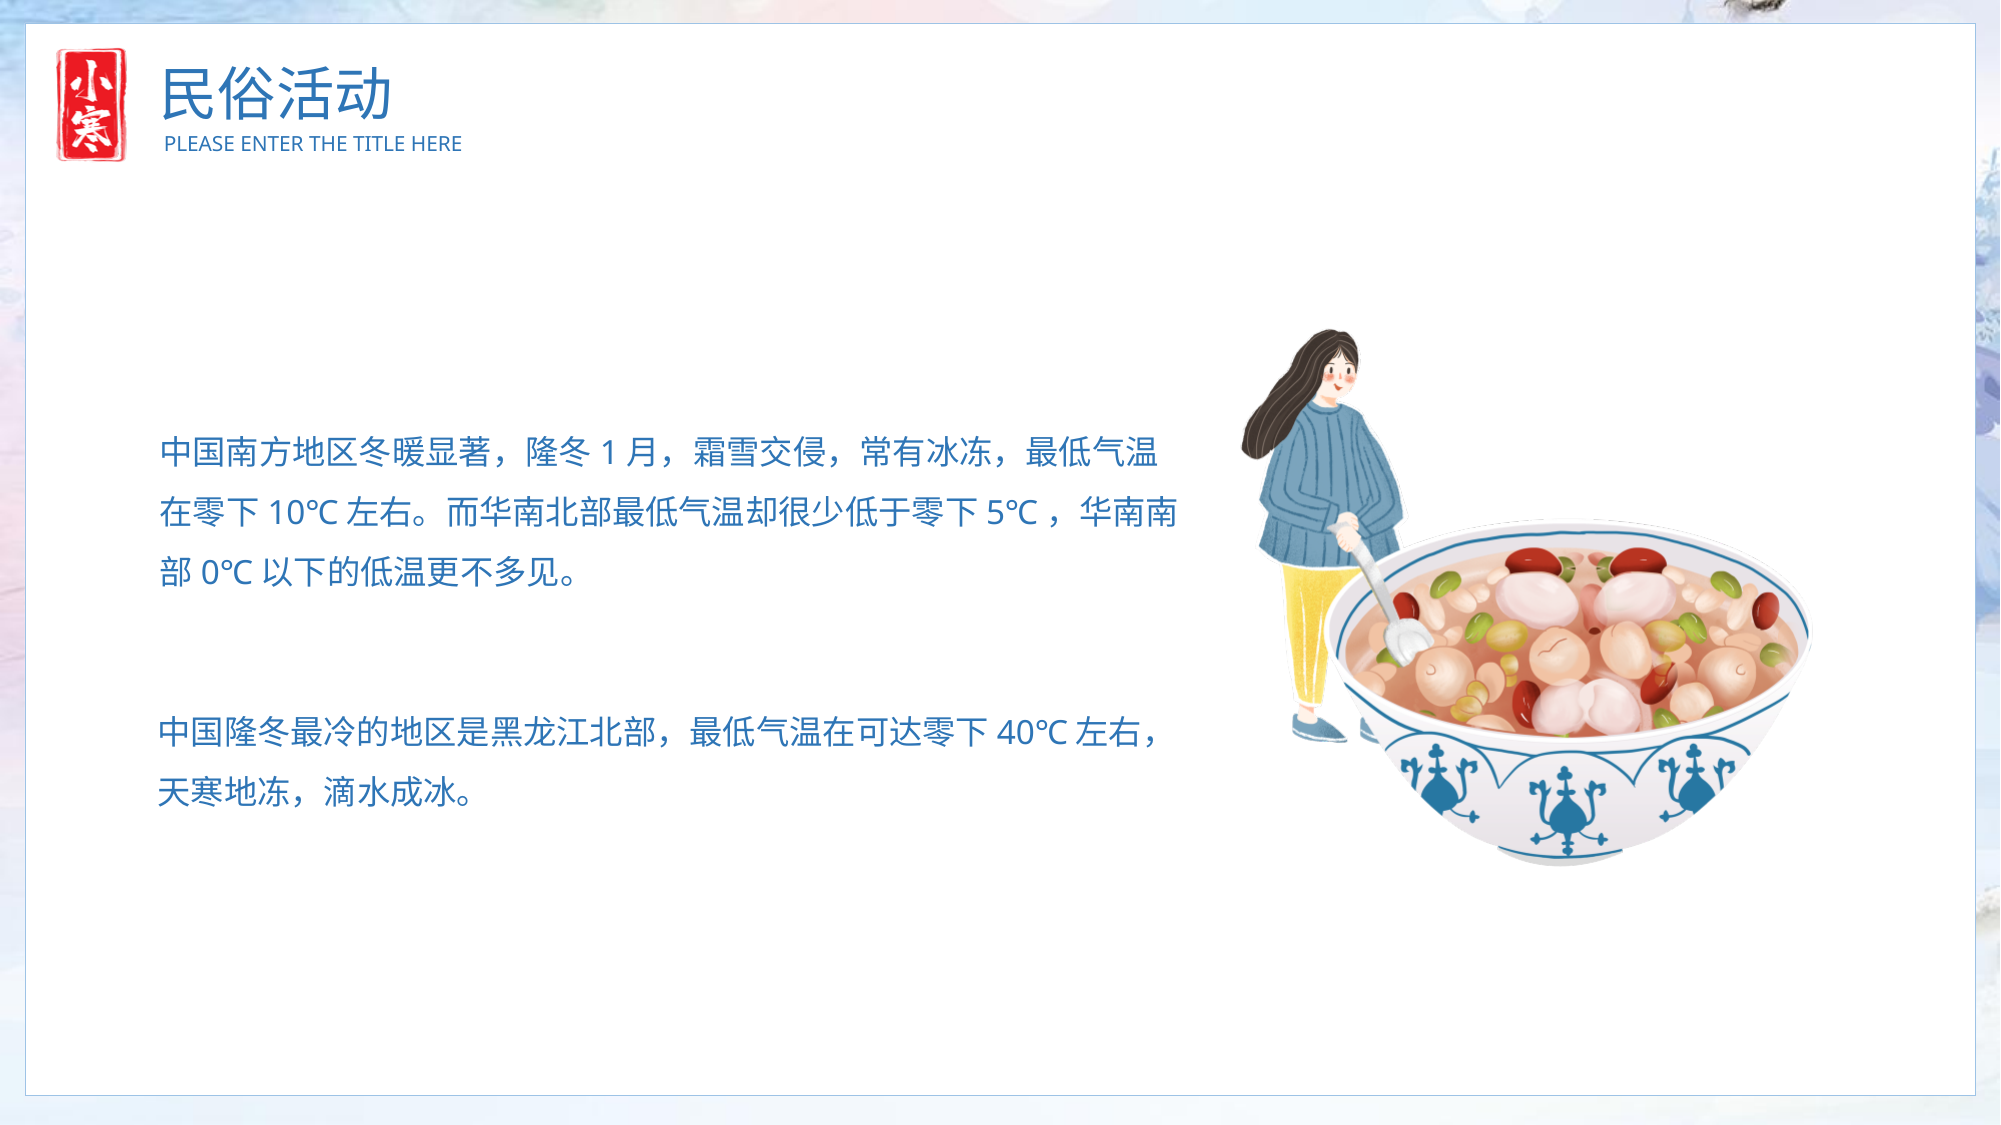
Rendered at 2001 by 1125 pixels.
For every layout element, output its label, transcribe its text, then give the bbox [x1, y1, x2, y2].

text_box 民俗活动 [144, 50, 467, 135]
text_box 中国南方地区冬暖显著，隆冬1月，霜雪交侵，常有冰冻，最低气温在零下10℃左右。而华南北部最低气温却很少低于零下5℃，华南南部0℃以下的低温更不多见。 [144, 404, 1196, 599]
text_box 中国隆冬最冷的地区是黑龙江北部，最低气温在可达零下40℃左右，天寒地冻，滴水成冰。 [142, 683, 1194, 819]
picture [0, 0, 2000, 1125]
text_box PLEASE ENTER THE TITLE HERE [149, 123, 478, 163]
